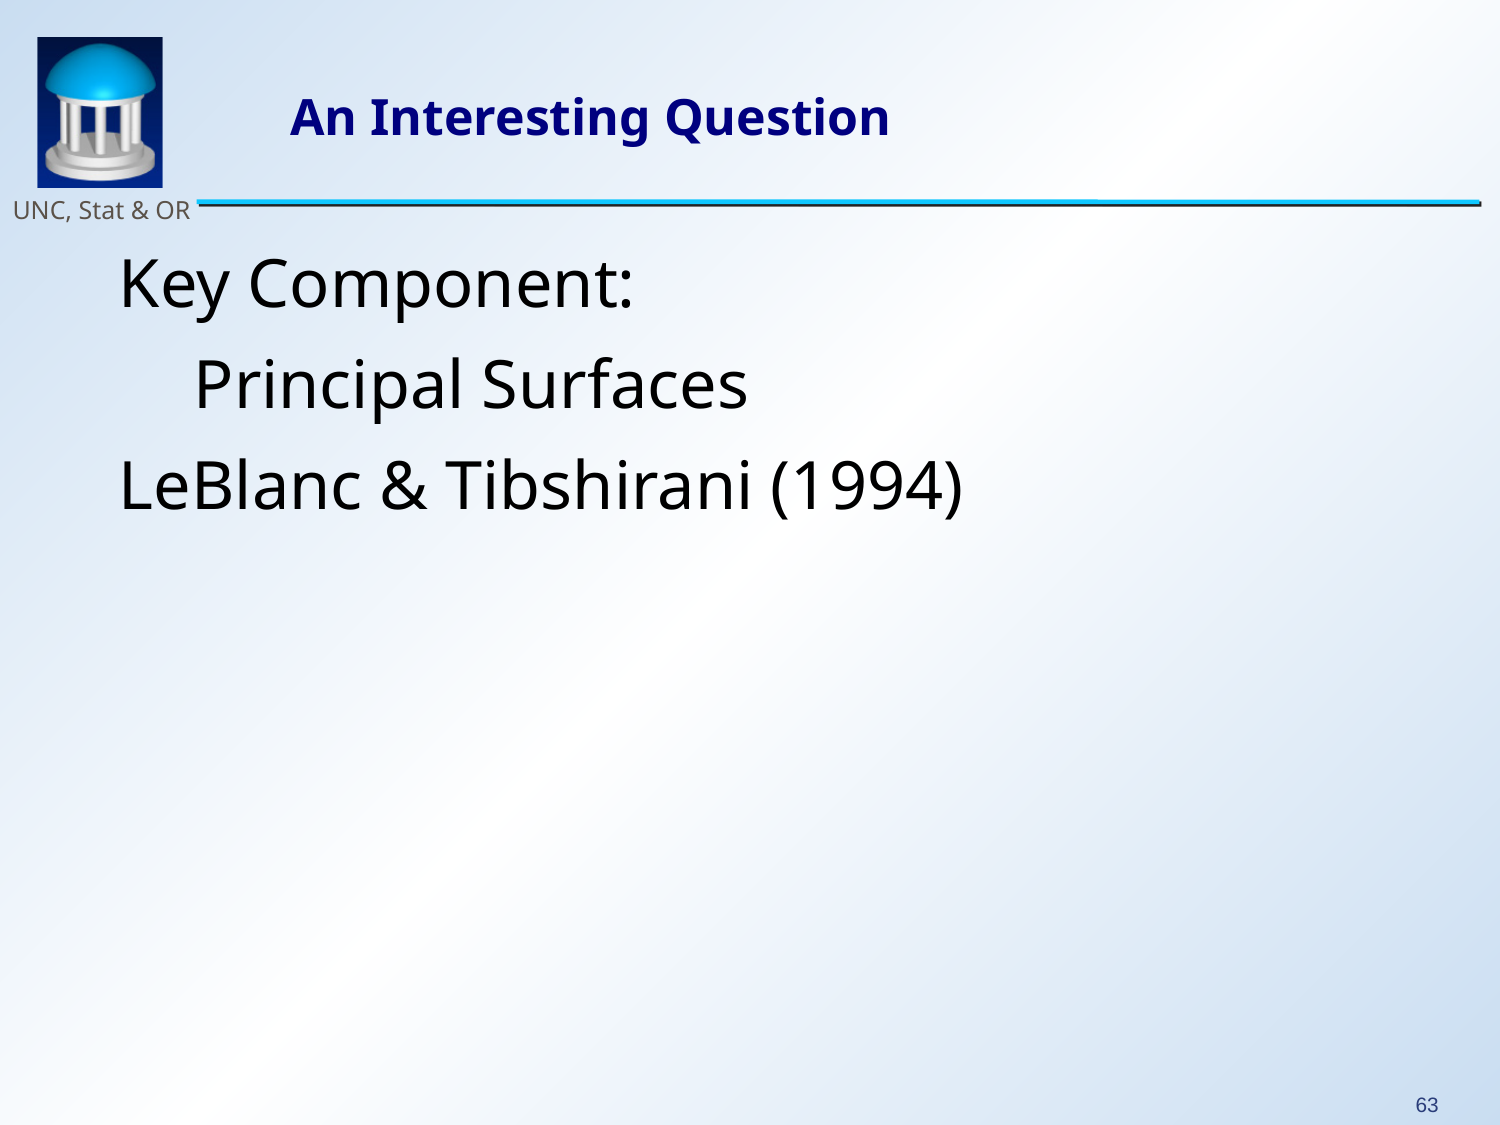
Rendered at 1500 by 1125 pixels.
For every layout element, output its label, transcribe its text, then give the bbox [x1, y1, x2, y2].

title An Interesting Question [274, 74, 1448, 156]
list Key Component: Principal Surfaces LeBlanc & Tibshirani (1994) [103, 224, 1432, 1076]
